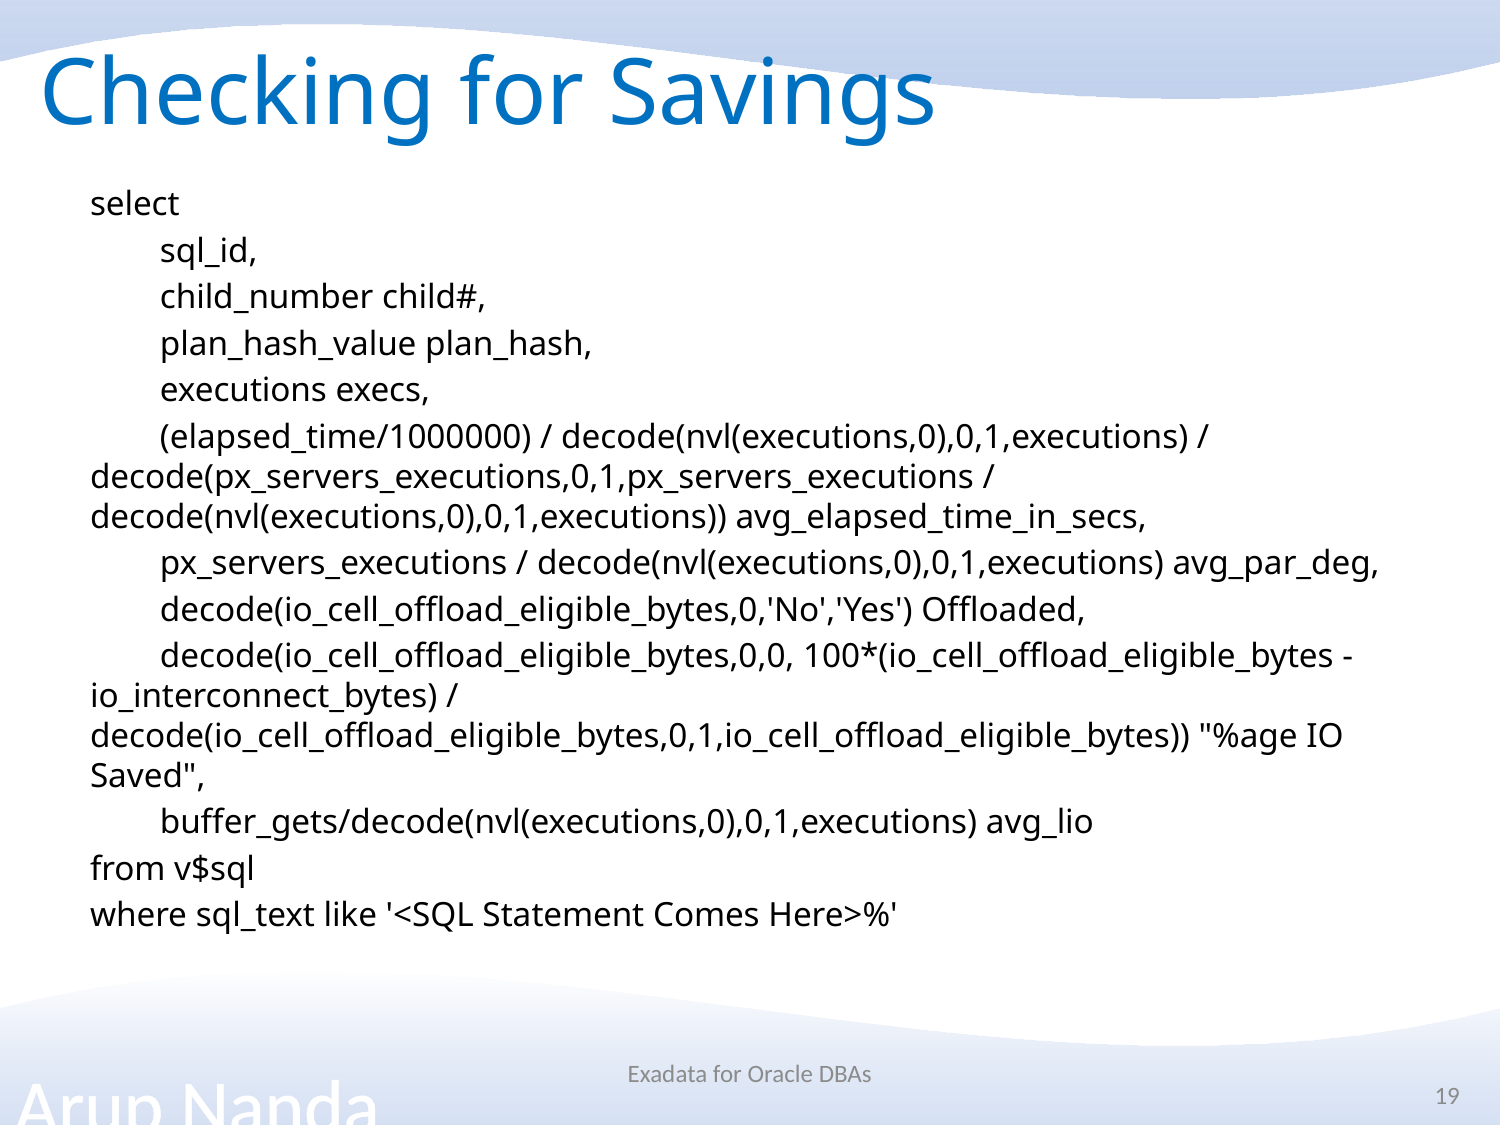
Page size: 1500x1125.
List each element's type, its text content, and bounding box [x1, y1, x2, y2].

footer Exadata for Oracle DBAs [512, 1042, 988, 1103]
slide_number 19 [1125, 1065, 1475, 1125]
list select sql_id, child_number child#, plan_hash_value plan_hash, executions execs, (elapsed_time/1000000) / decode(nvl(executions,0),0,1,executions) / decode(px_servers_executions,0,1,px_servers_executions / decode(nvl(executions,0),0,1,executions)) avg_elapsed_time_in_secs, px_servers_executions / decode(nvl(executions,0),0,1,executions) avg_par_deg, decode(io_cell_offload_eligible_bytes,0,'No','Yes') Offloaded, decode(io_cell_offload_eligible_bytes,0,0, 100*(io_cell_offload_eligible_bytes - io_interconnect_bytes) / decode(io_cell_offload_eligible_bytes,0,1,io_cell_offload_eligible_bytes)) "%age IO Saved", buffer_gets/decode(nvl(executions,0),0,1,executions) avg_lio from v$sql where sql_text like '<SQL Statement Comes Here>%' [75, 174, 1425, 1005]
title Checking for Savings [24, 24, 1475, 150]
